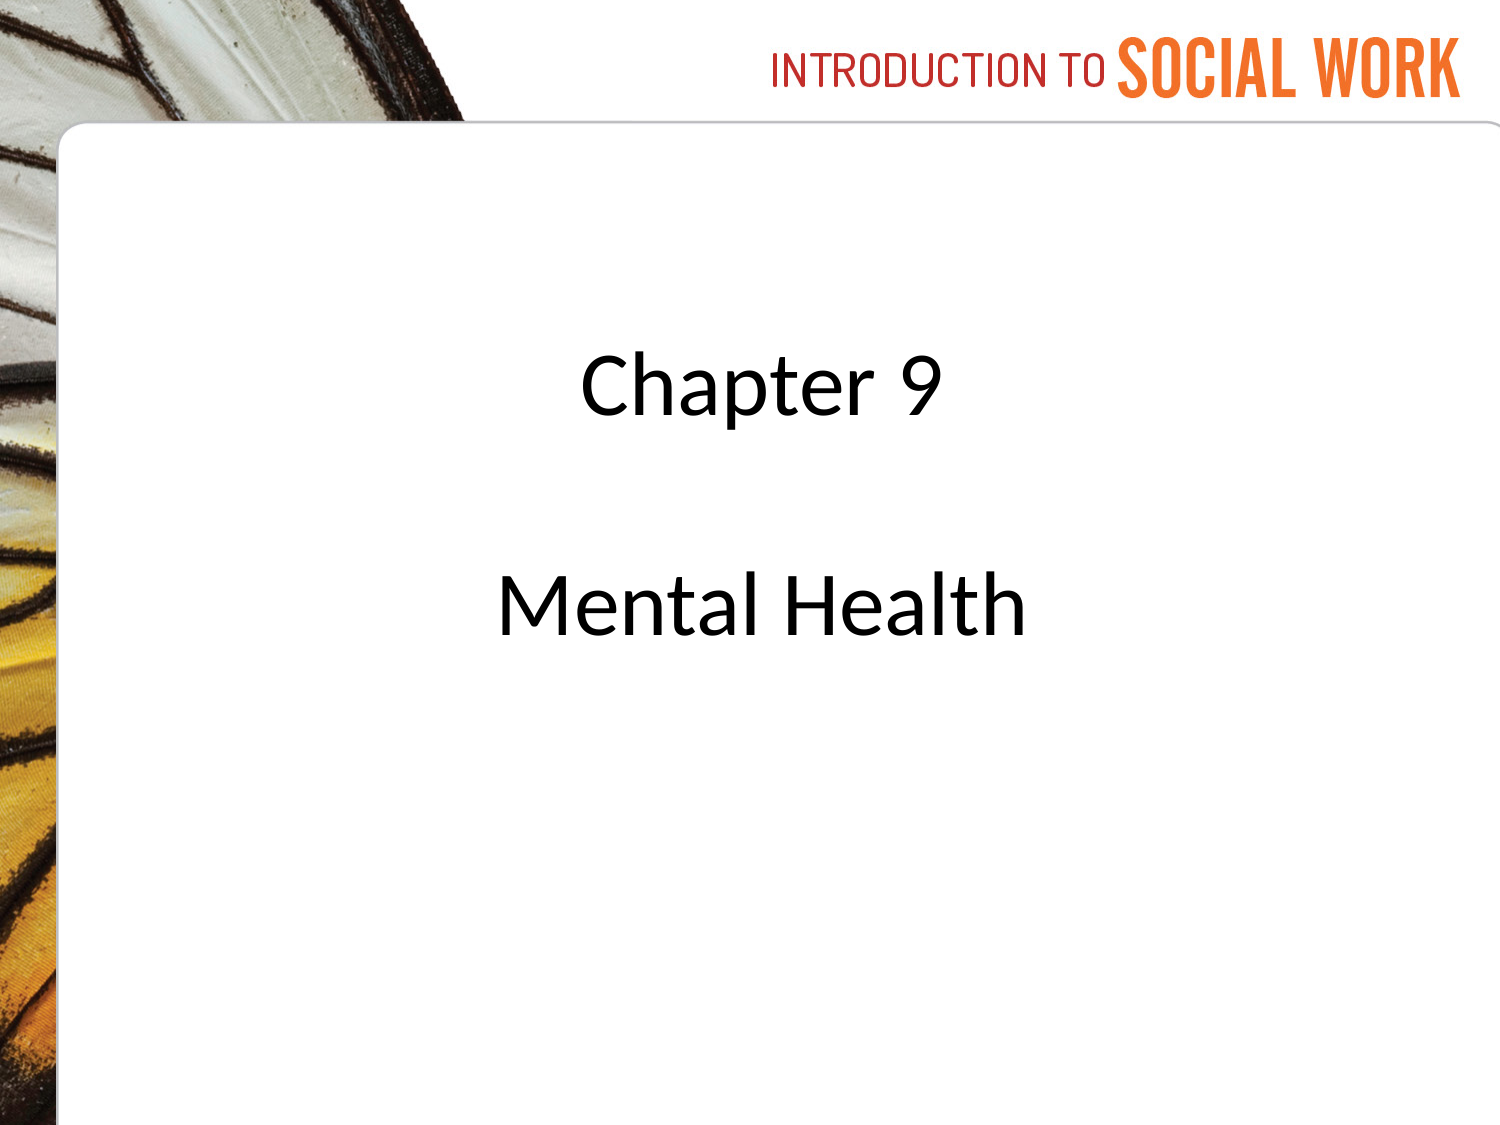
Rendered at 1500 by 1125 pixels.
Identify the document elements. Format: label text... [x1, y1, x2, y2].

title Chapter 9 Mental Health [50, 312, 1475, 775]
picture [0, 0, 1500, 1125]
